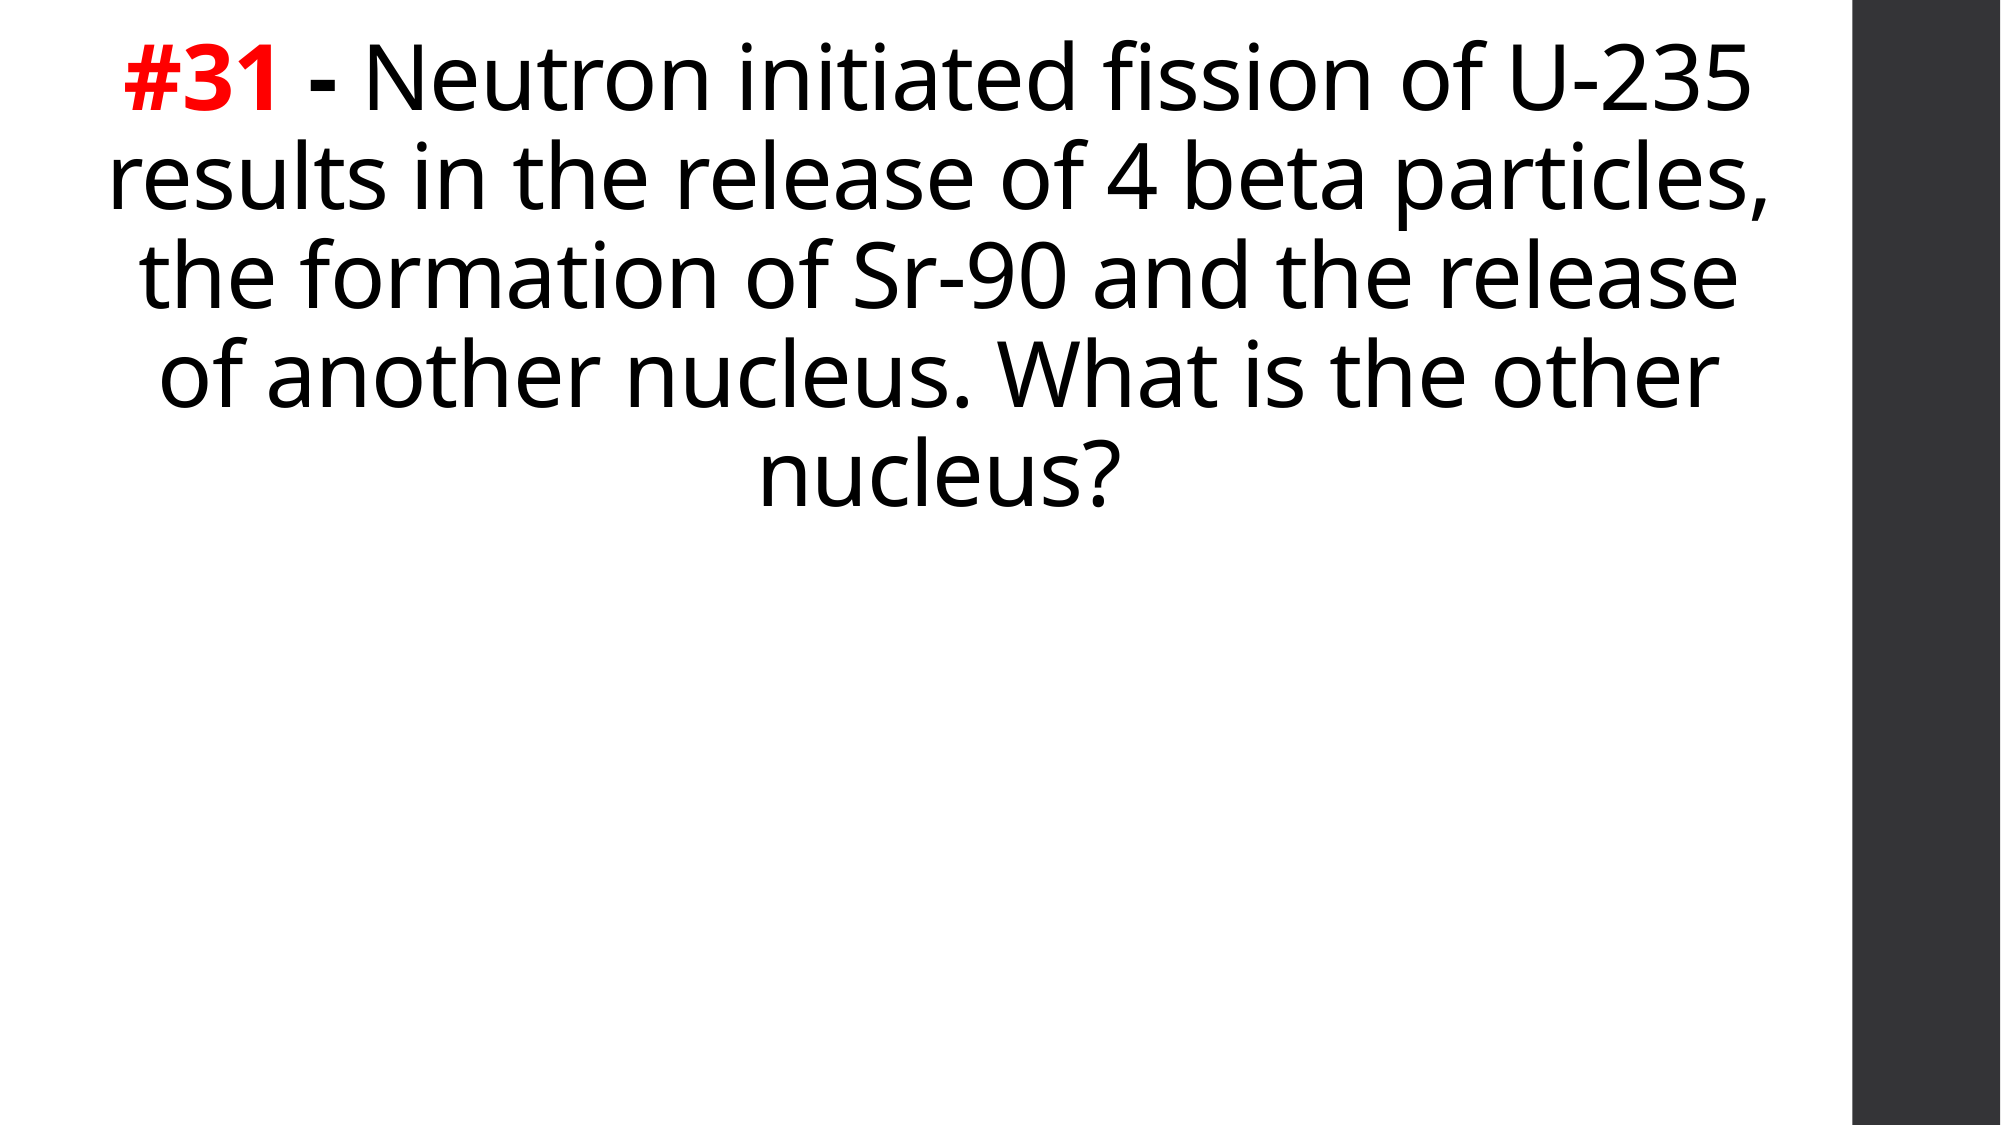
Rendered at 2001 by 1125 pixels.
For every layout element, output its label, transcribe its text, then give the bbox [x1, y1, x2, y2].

title #31 - Neutron initiated fission of U-235 results in the release of 4 beta particles, the formation of Sr-90 and the release of another nucleus. What is the other nucleus? [86, 149, 1792, 534]
